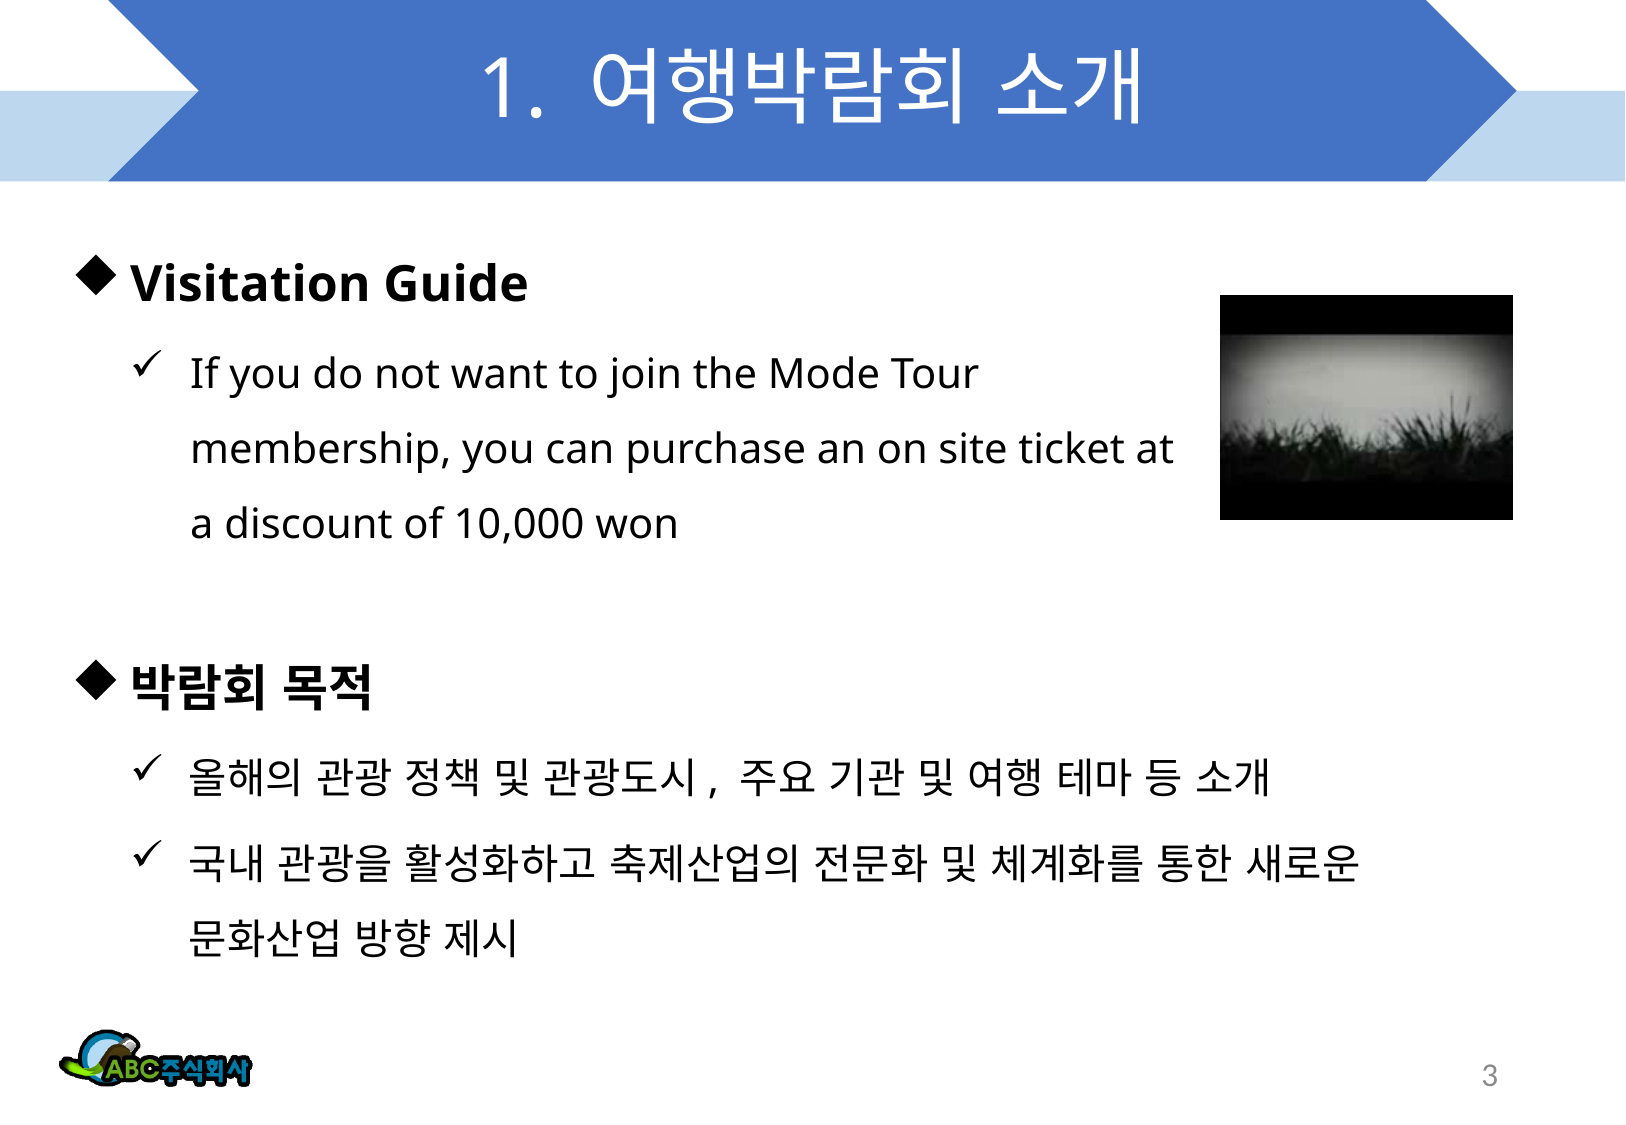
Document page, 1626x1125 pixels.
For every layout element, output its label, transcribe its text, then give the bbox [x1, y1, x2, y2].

list Visitation Guide If you do not want to join the Mode Tour membership, you can purchase an on site ticket at a discount of 10,000 won [56, 214, 1194, 582]
text_box 박람회 목적 올해의 관광 정책 및 관광도시, 주요 기관 및 여행 테마 등 소개 국내 관광을 활성화하고 축제산업의 전문화 및 체계화를 통한 새로운 문화산업 방향 제시 [56, 619, 1514, 987]
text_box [1220, 294, 1514, 521]
title 1. 여행박람회 소개 [0, 0, 1625, 182]
picture [50, 1023, 258, 1091]
slide_number 3 [1147, 1042, 1514, 1103]
